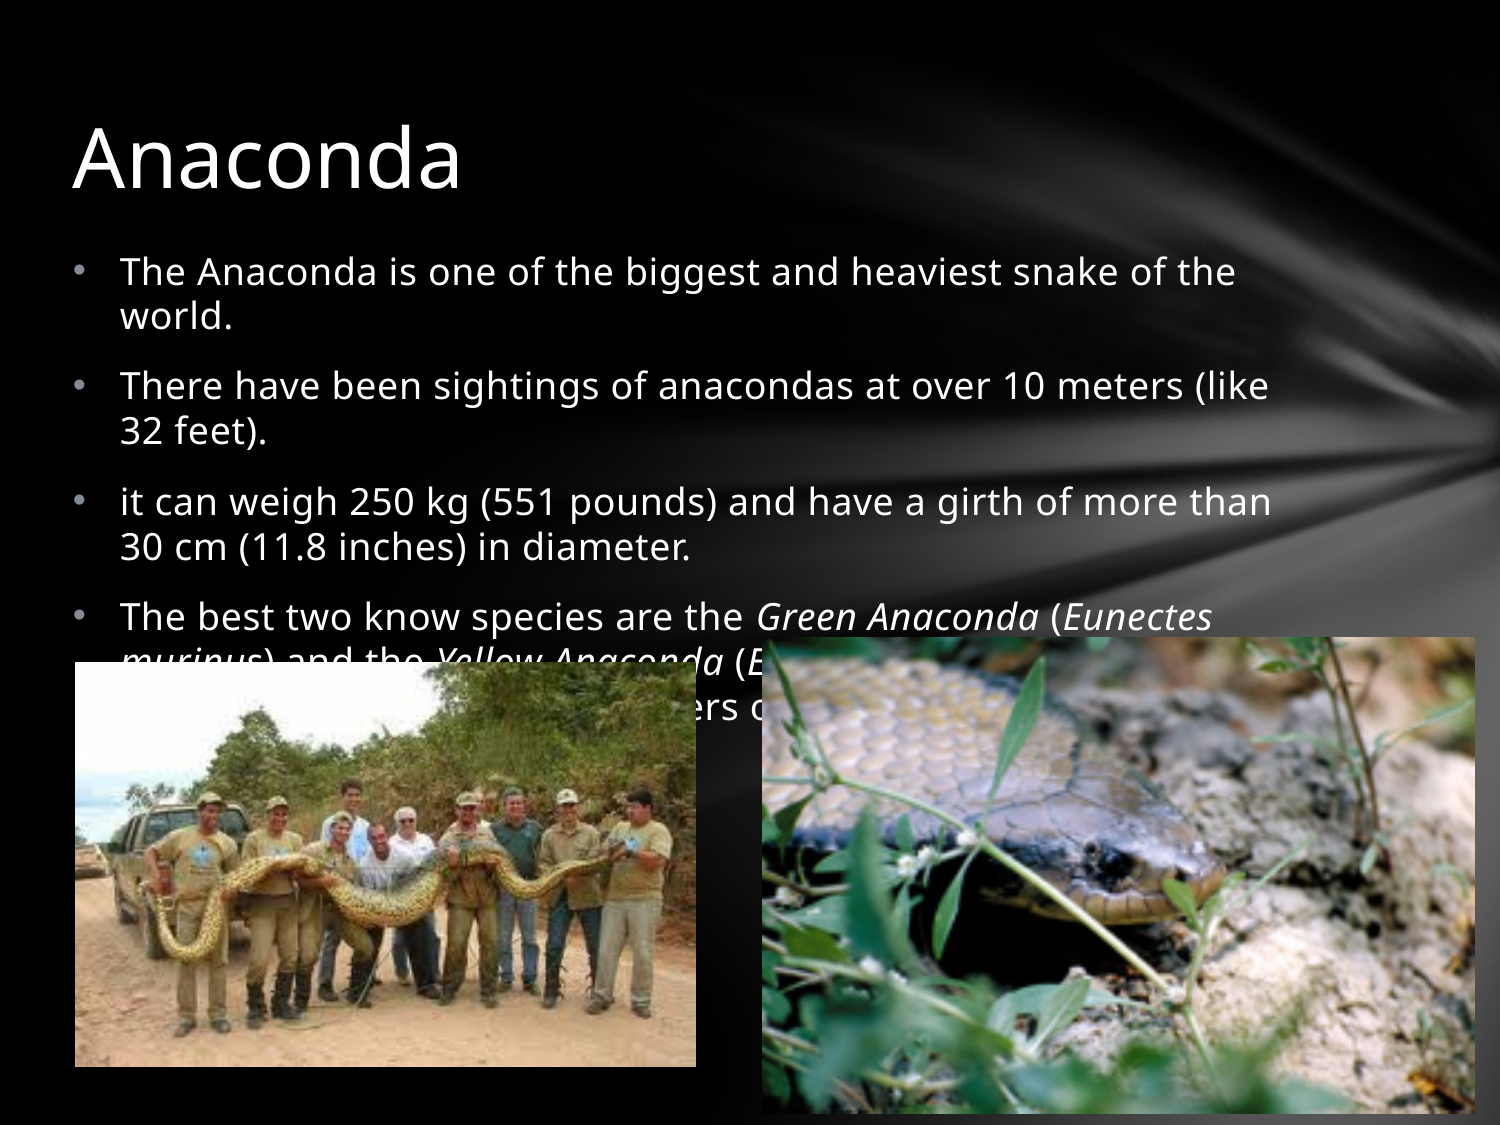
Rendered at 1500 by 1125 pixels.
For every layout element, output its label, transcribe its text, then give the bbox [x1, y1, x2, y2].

picture [74, 662, 696, 1067]
list The Anaconda is one of the biggest and heaviest snake of the world. There have been sightings of anacondas at over 10 meters (like 32 feet). it can weigh 250 kg (551 pounds) and have a girth of more than 30 cm (11.8 inches) in diameter. The best two know species are the Green Anaconda (Eunectes murinus) and the Yellow Anaconda (Eunectes notaeus). Their habitat are the swamps and rivers of the dense forests from the Amazon Basin. [57, 239, 1318, 1015]
title Anaconda [57, 37, 1318, 213]
picture [762, 637, 1476, 1114]
